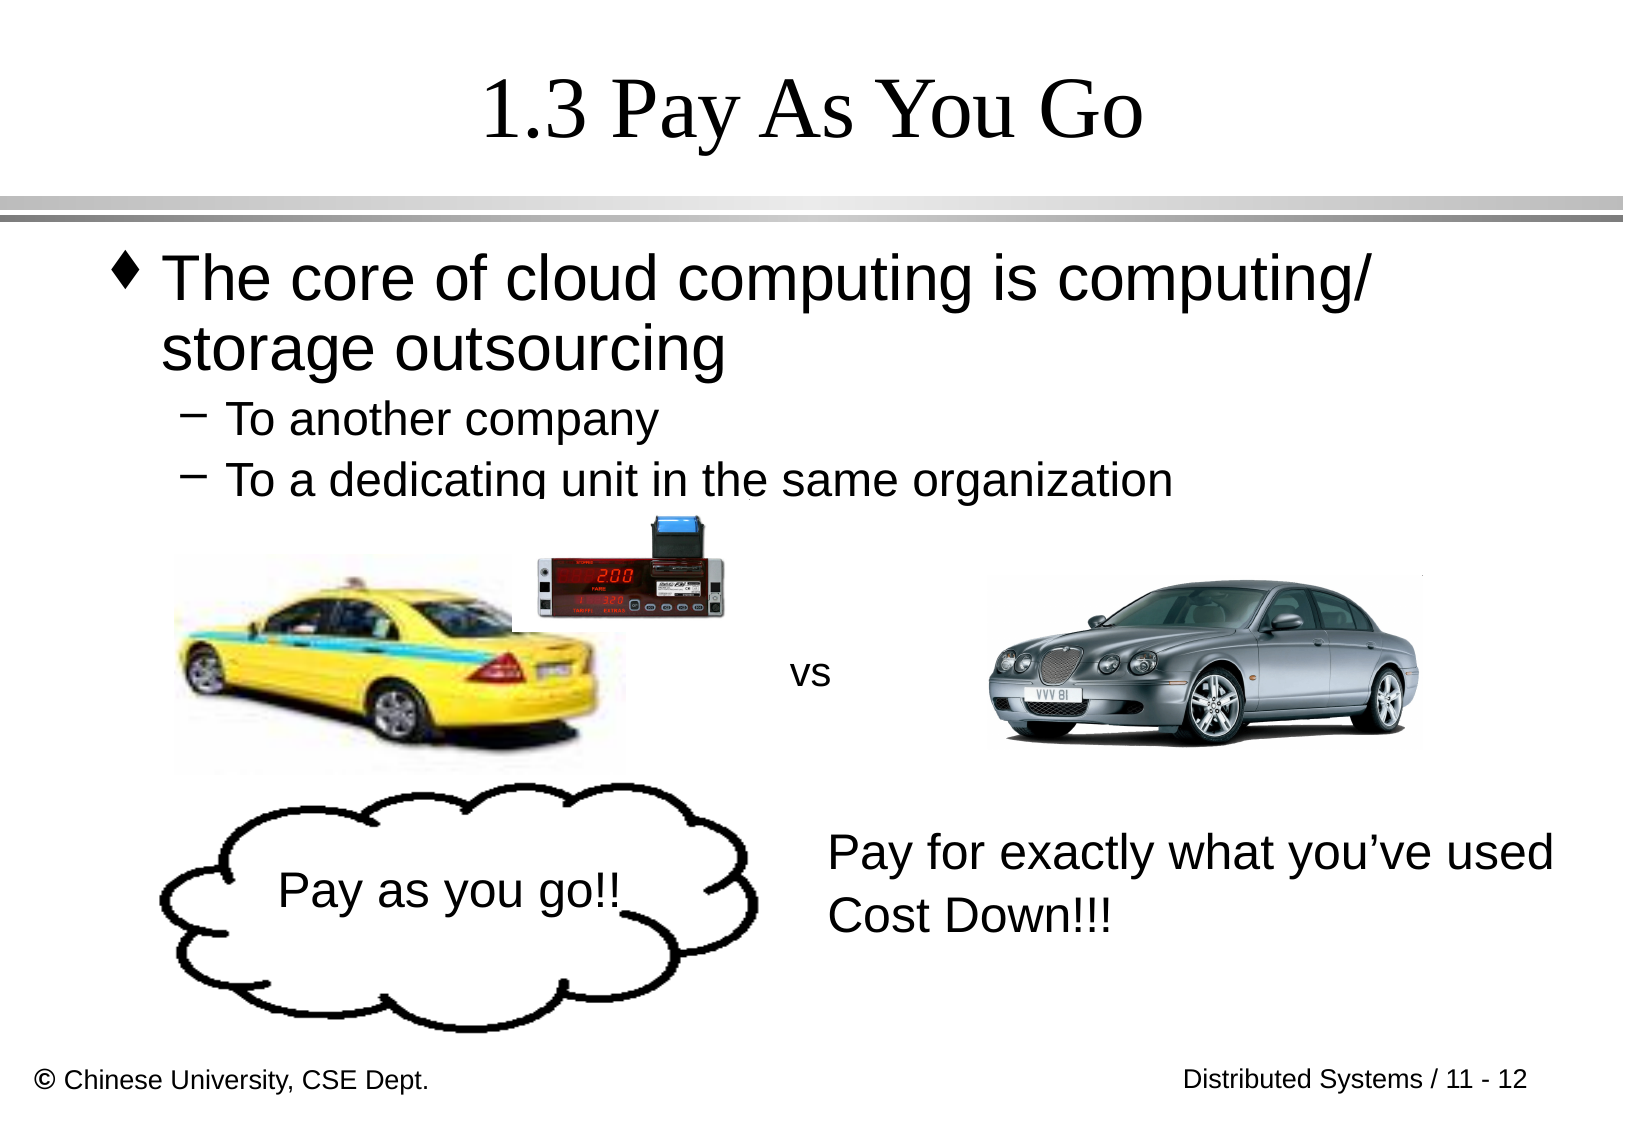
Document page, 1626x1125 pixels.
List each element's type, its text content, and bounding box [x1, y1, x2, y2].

picture [137, 499, 765, 1051]
list The core of cloud computing is computing/ storage outsourcing To another company To a dedicating unit in the same organization [92, 237, 1506, 513]
text_box Pay for exactly what you’ve used [812, 812, 1575, 888]
text_box Cost Down!!! [812, 874, 1168, 950]
picture [987, 574, 1423, 751]
text_box vs [774, 637, 862, 703]
title 1.3 Pay As You Go [50, 62, 1575, 163]
